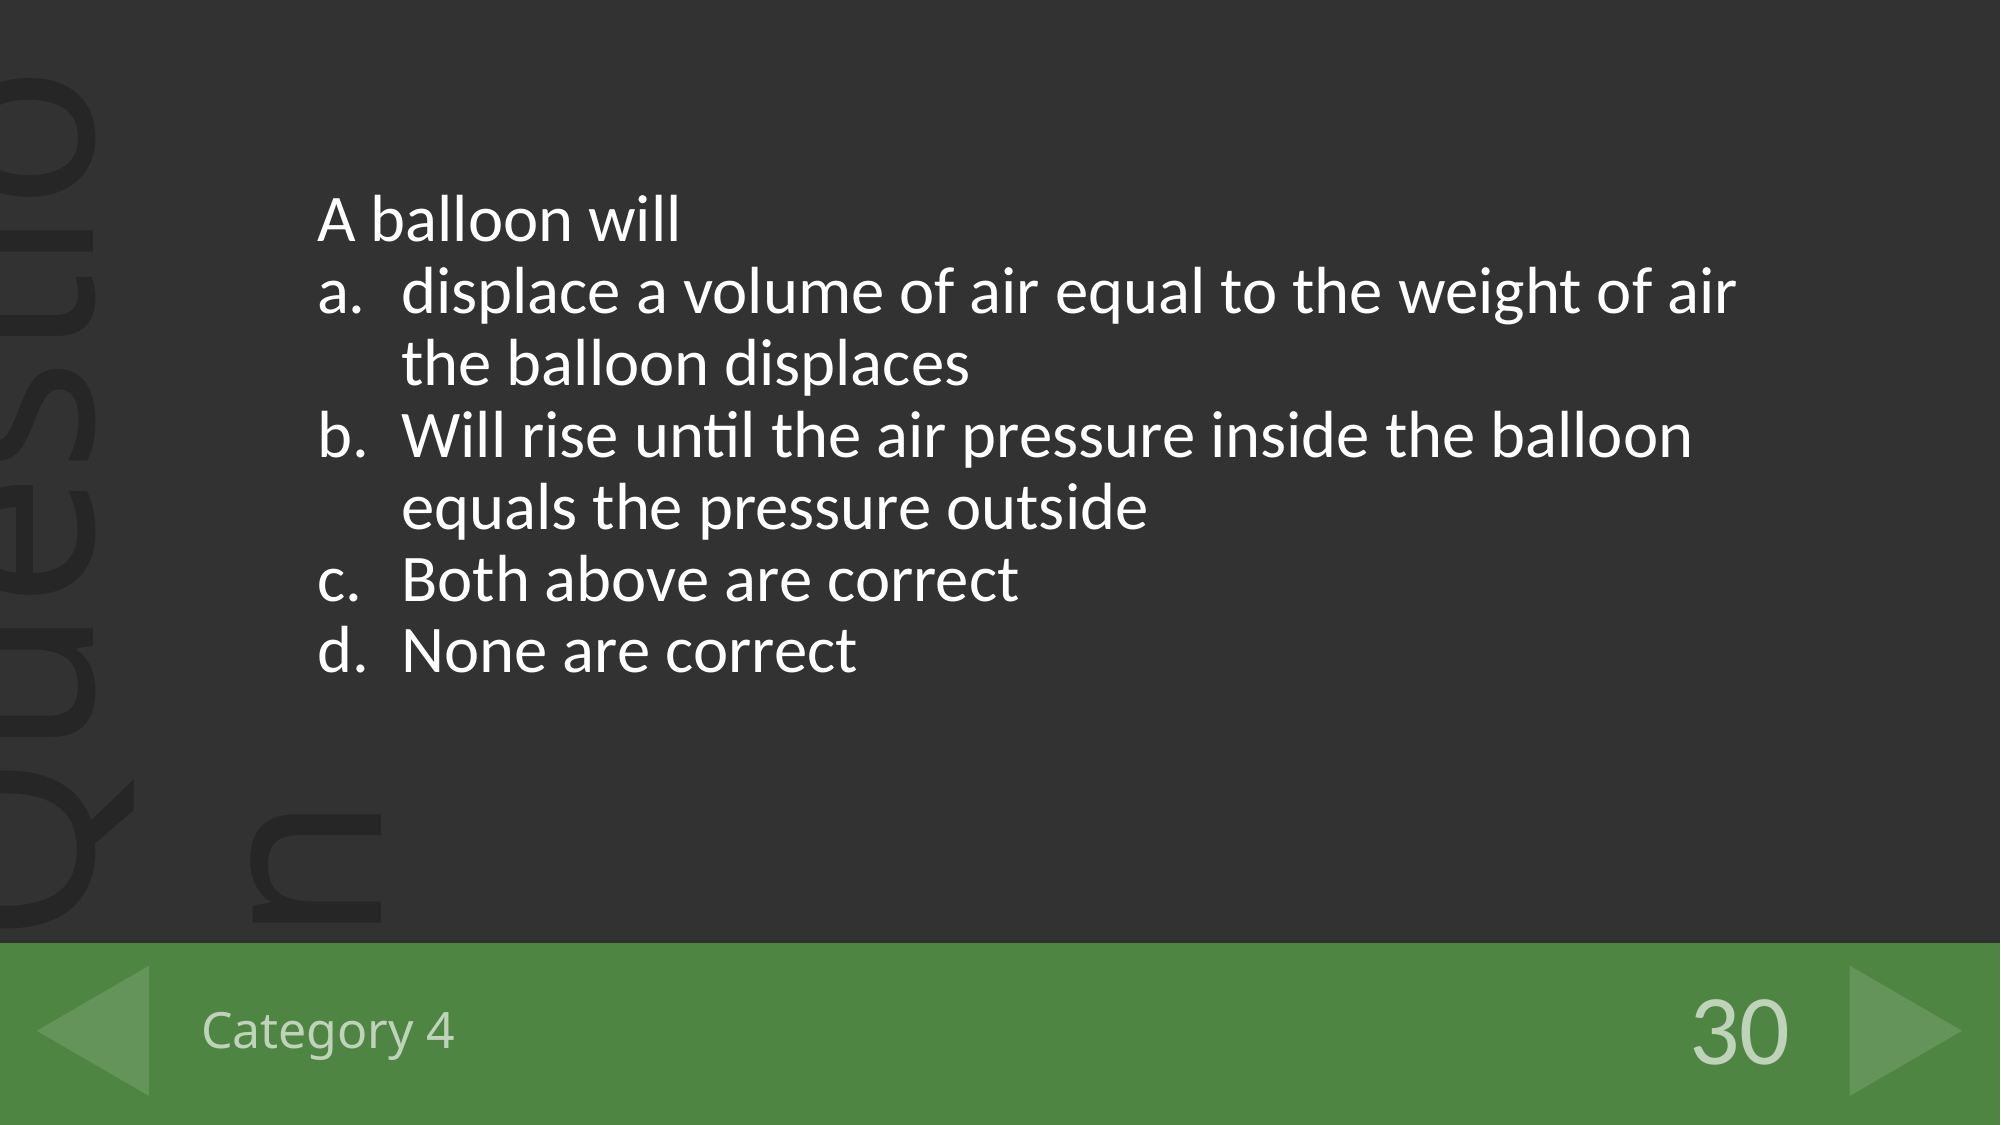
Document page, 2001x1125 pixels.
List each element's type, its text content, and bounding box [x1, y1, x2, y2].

list A balloon will displace a volume of air equal to the weight of air the balloon displaces Will rise until the air pressure inside the balloon equals the pressure outside Both above are correct None are correct [302, 307, 1760, 636]
title Category 4 [185, 967, 1494, 1097]
list 30 [1494, 967, 1806, 1097]
